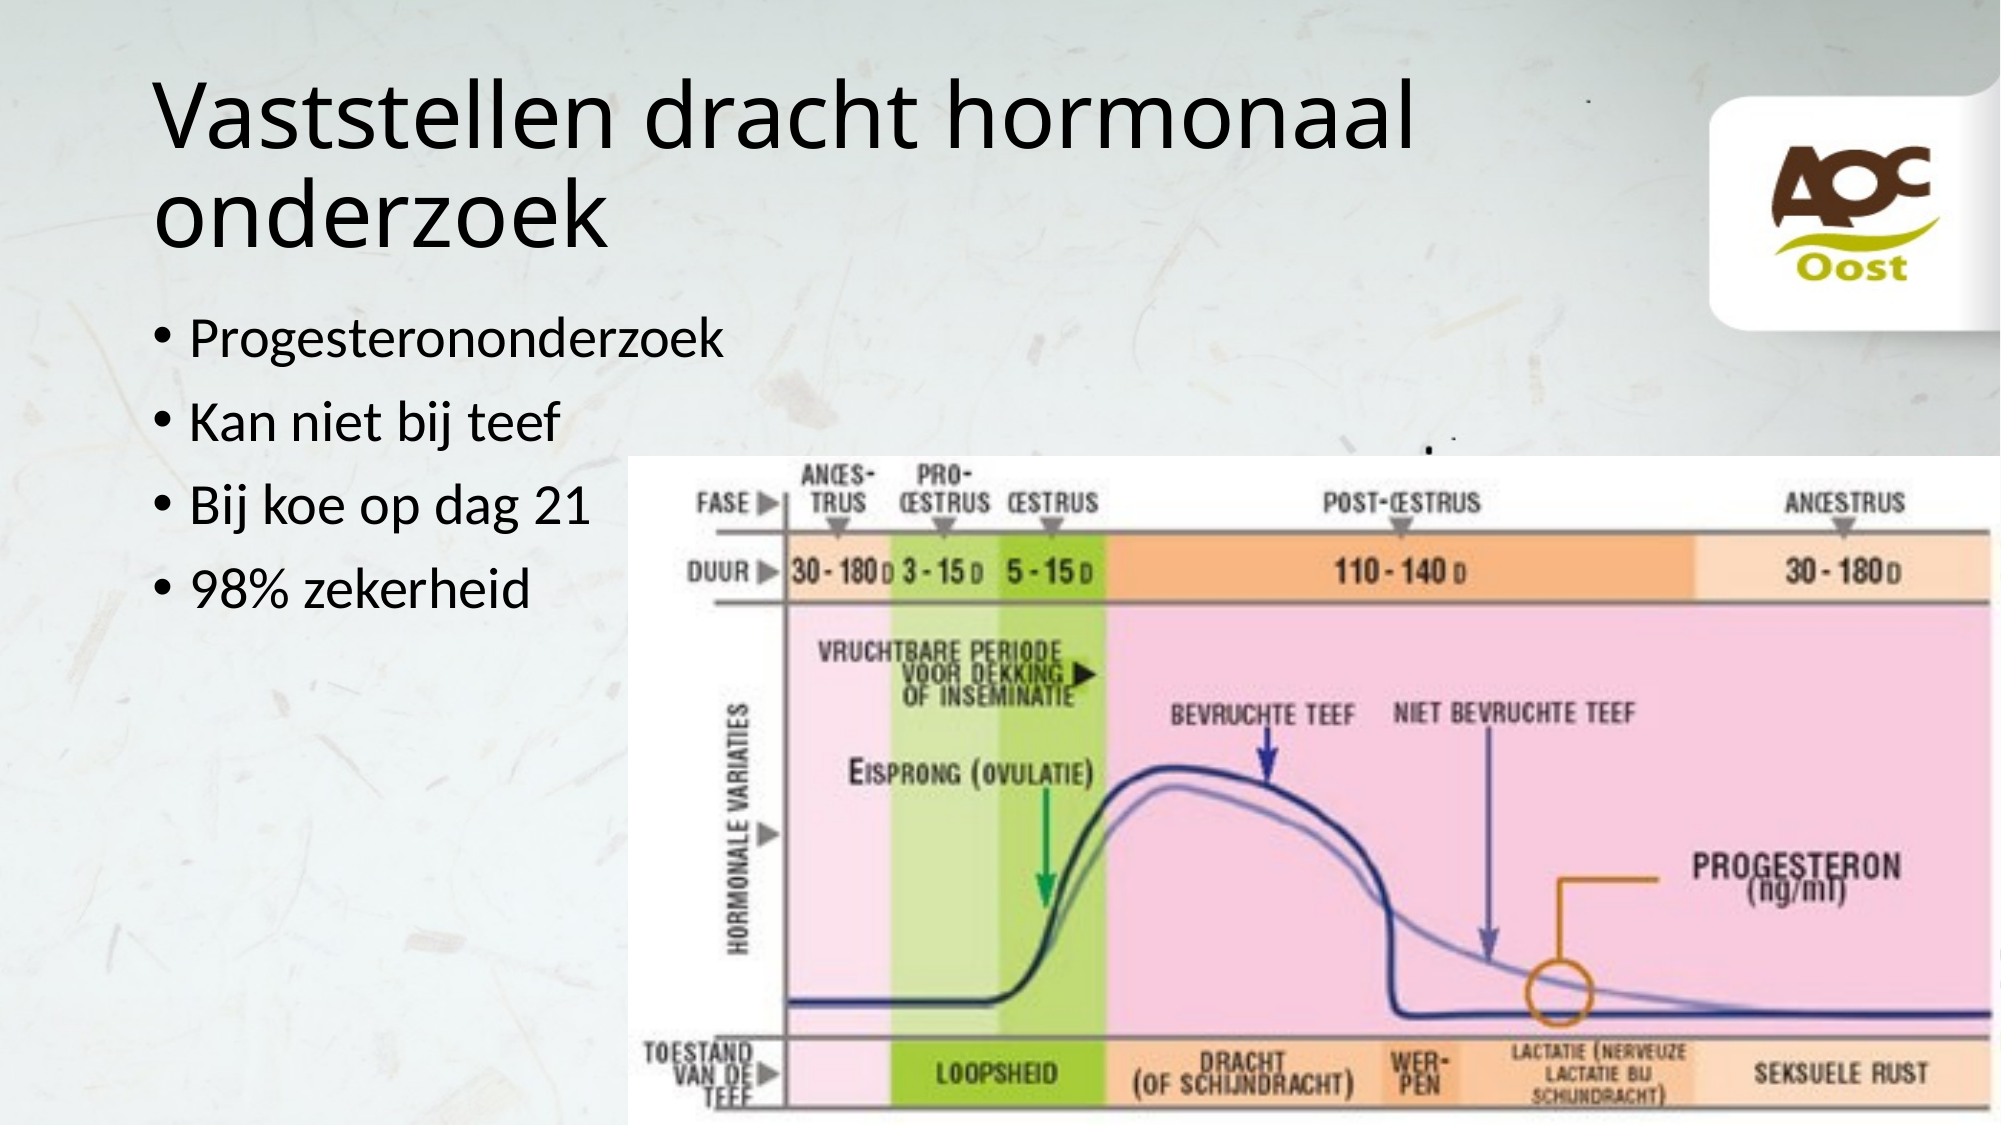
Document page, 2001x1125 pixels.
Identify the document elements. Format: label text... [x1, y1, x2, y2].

list Progesterononderzoek Kan niet bij teef Bij koe op dag 21 98% zekerheid [137, 299, 1863, 1014]
picture [0, 0, 2001, 1125]
title Vaststellen dracht hormonaal onderzoek [137, 59, 1863, 278]
